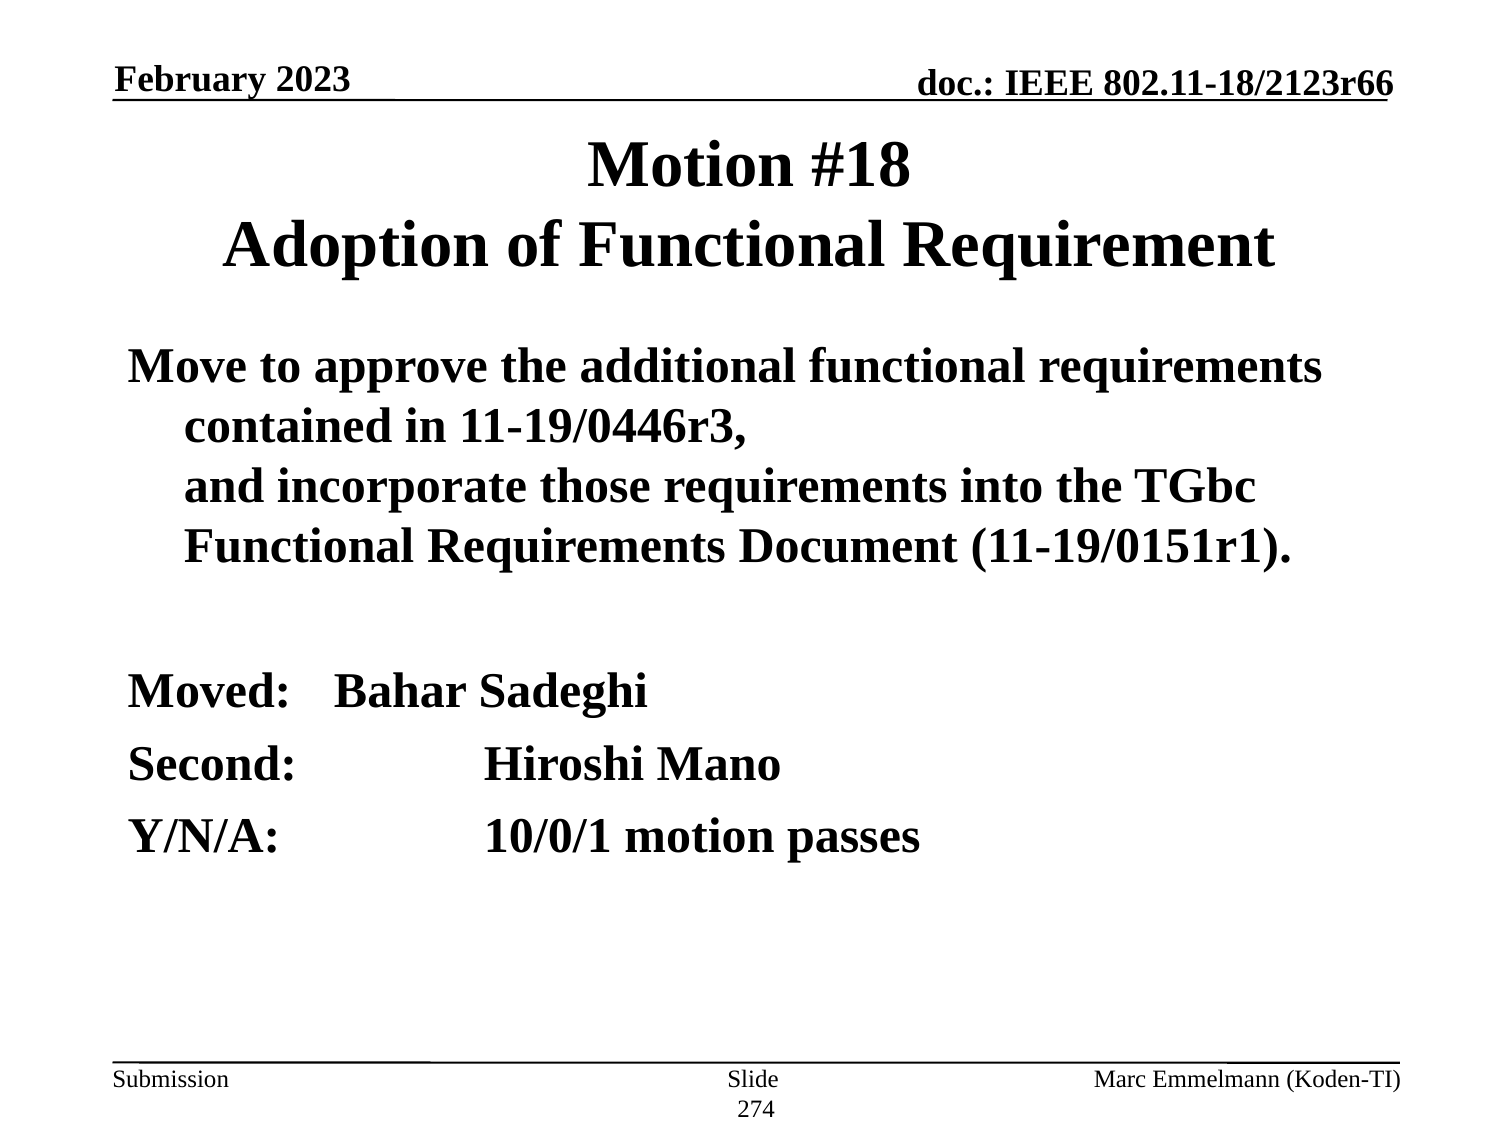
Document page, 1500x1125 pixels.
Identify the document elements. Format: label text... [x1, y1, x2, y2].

list Move to approve the additional functional requirements contained in 11-19/0446r3, and incorporate those requirements into the TGbc Functional Requirements Document (11-19/0151r1). Moved: Bahar Sadeghi Second: Hiroshi Mano Y/N/A: 10/0/1 motion passes [112, 324, 1388, 1000]
slide_number Slide 274 [712, 1061, 800, 1123]
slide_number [114, 54, 423, 100]
title Motion #18 Adoption of Functional Requirement [112, 112, 1388, 288]
footer Marc Emmelmann (Koden-TI) [878, 1061, 1402, 1093]
